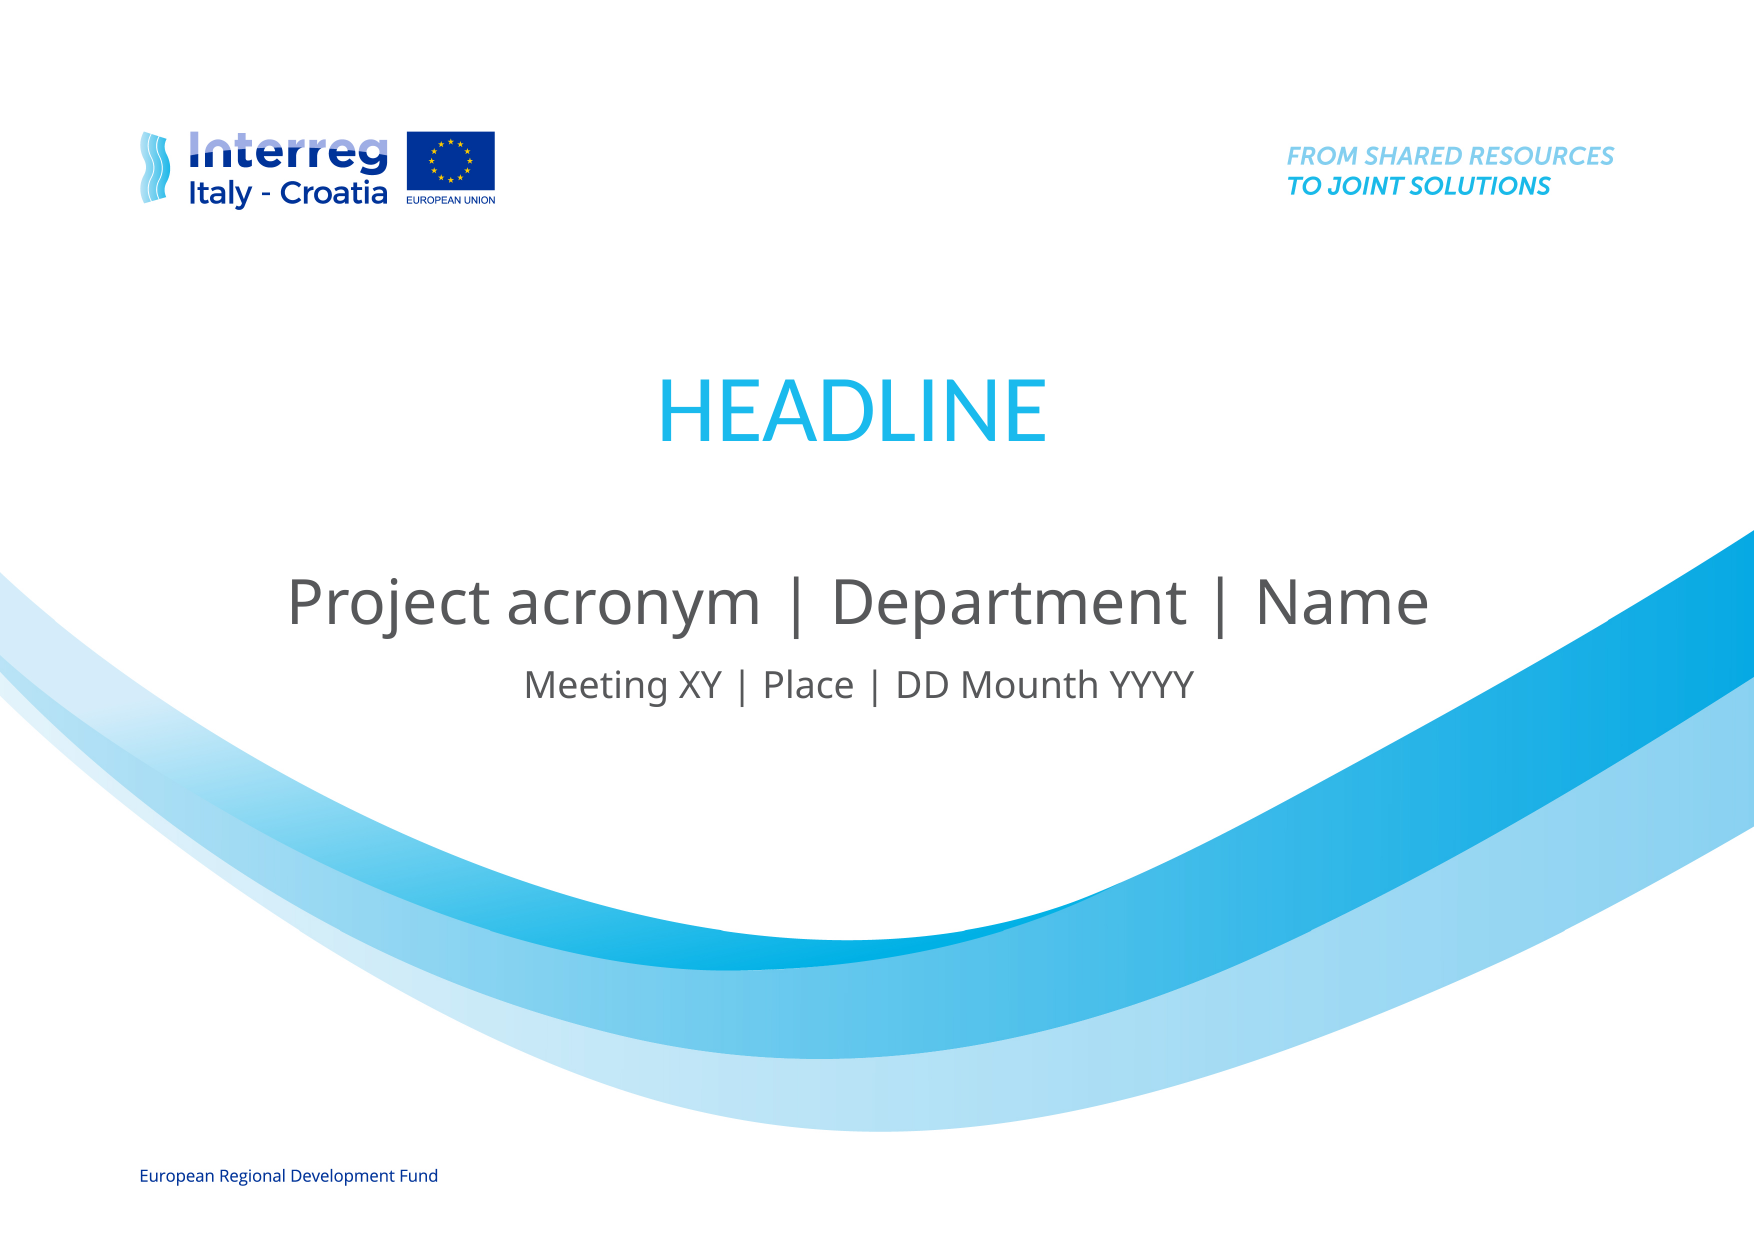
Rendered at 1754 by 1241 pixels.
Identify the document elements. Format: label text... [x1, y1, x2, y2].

picture [0, 0, 1754, 1241]
text_box HEADLINE [427, 337, 1279, 470]
text_box Meeting XY | Place | DD Mounth YYYY [156, 652, 1563, 716]
text_box Project acronym | Department | Name [156, 553, 1563, 646]
